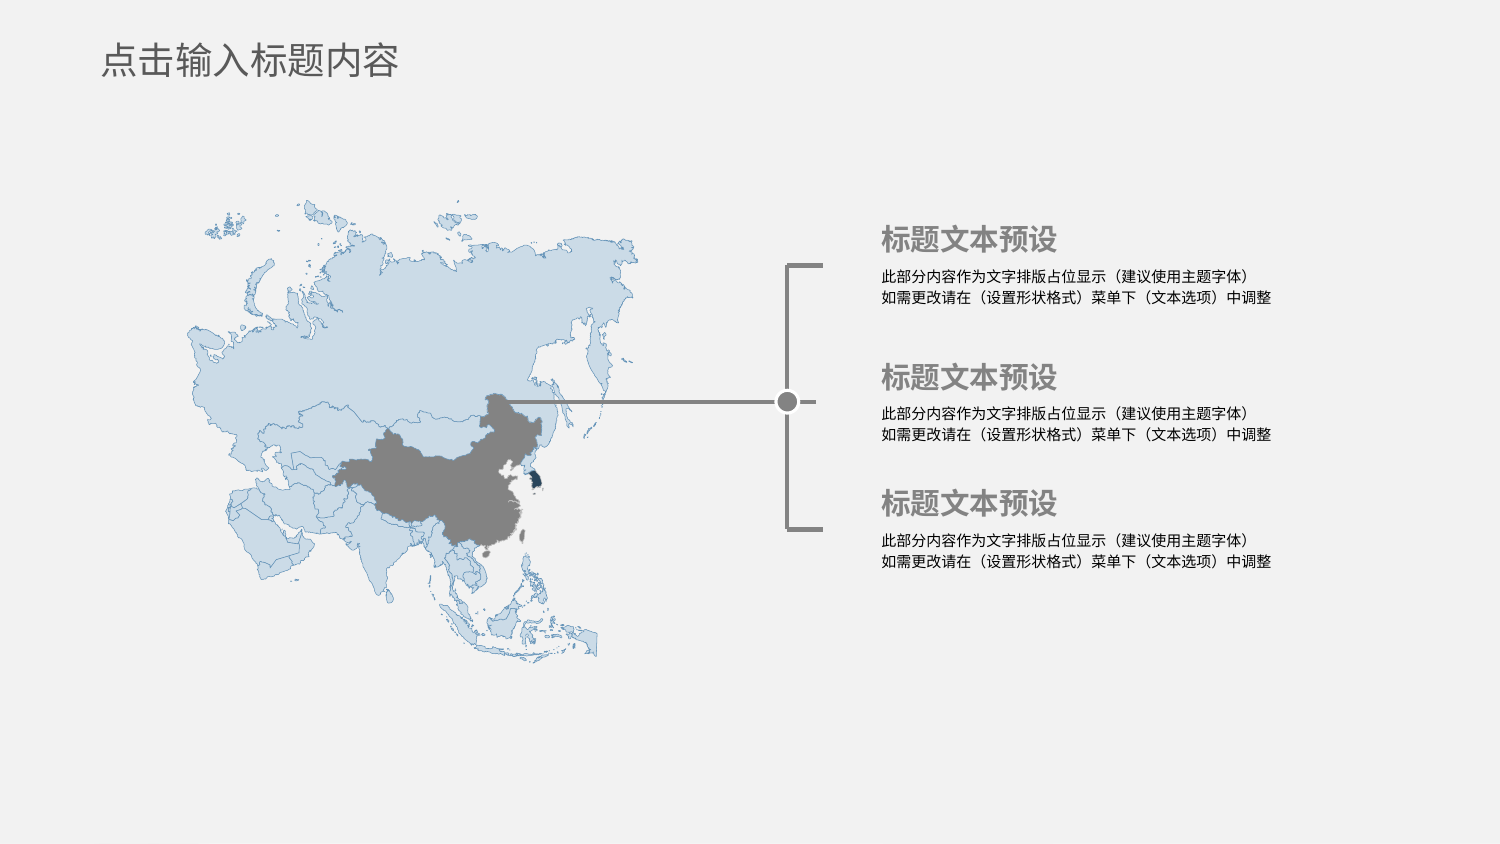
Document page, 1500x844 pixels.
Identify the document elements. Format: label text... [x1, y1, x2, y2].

text_box 点击输入标题内容 [100, 28, 450, 91]
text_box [822, 358, 1310, 451]
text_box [187, 200, 639, 664]
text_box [822, 220, 1310, 314]
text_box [496, 265, 823, 530]
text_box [822, 484, 1310, 578]
